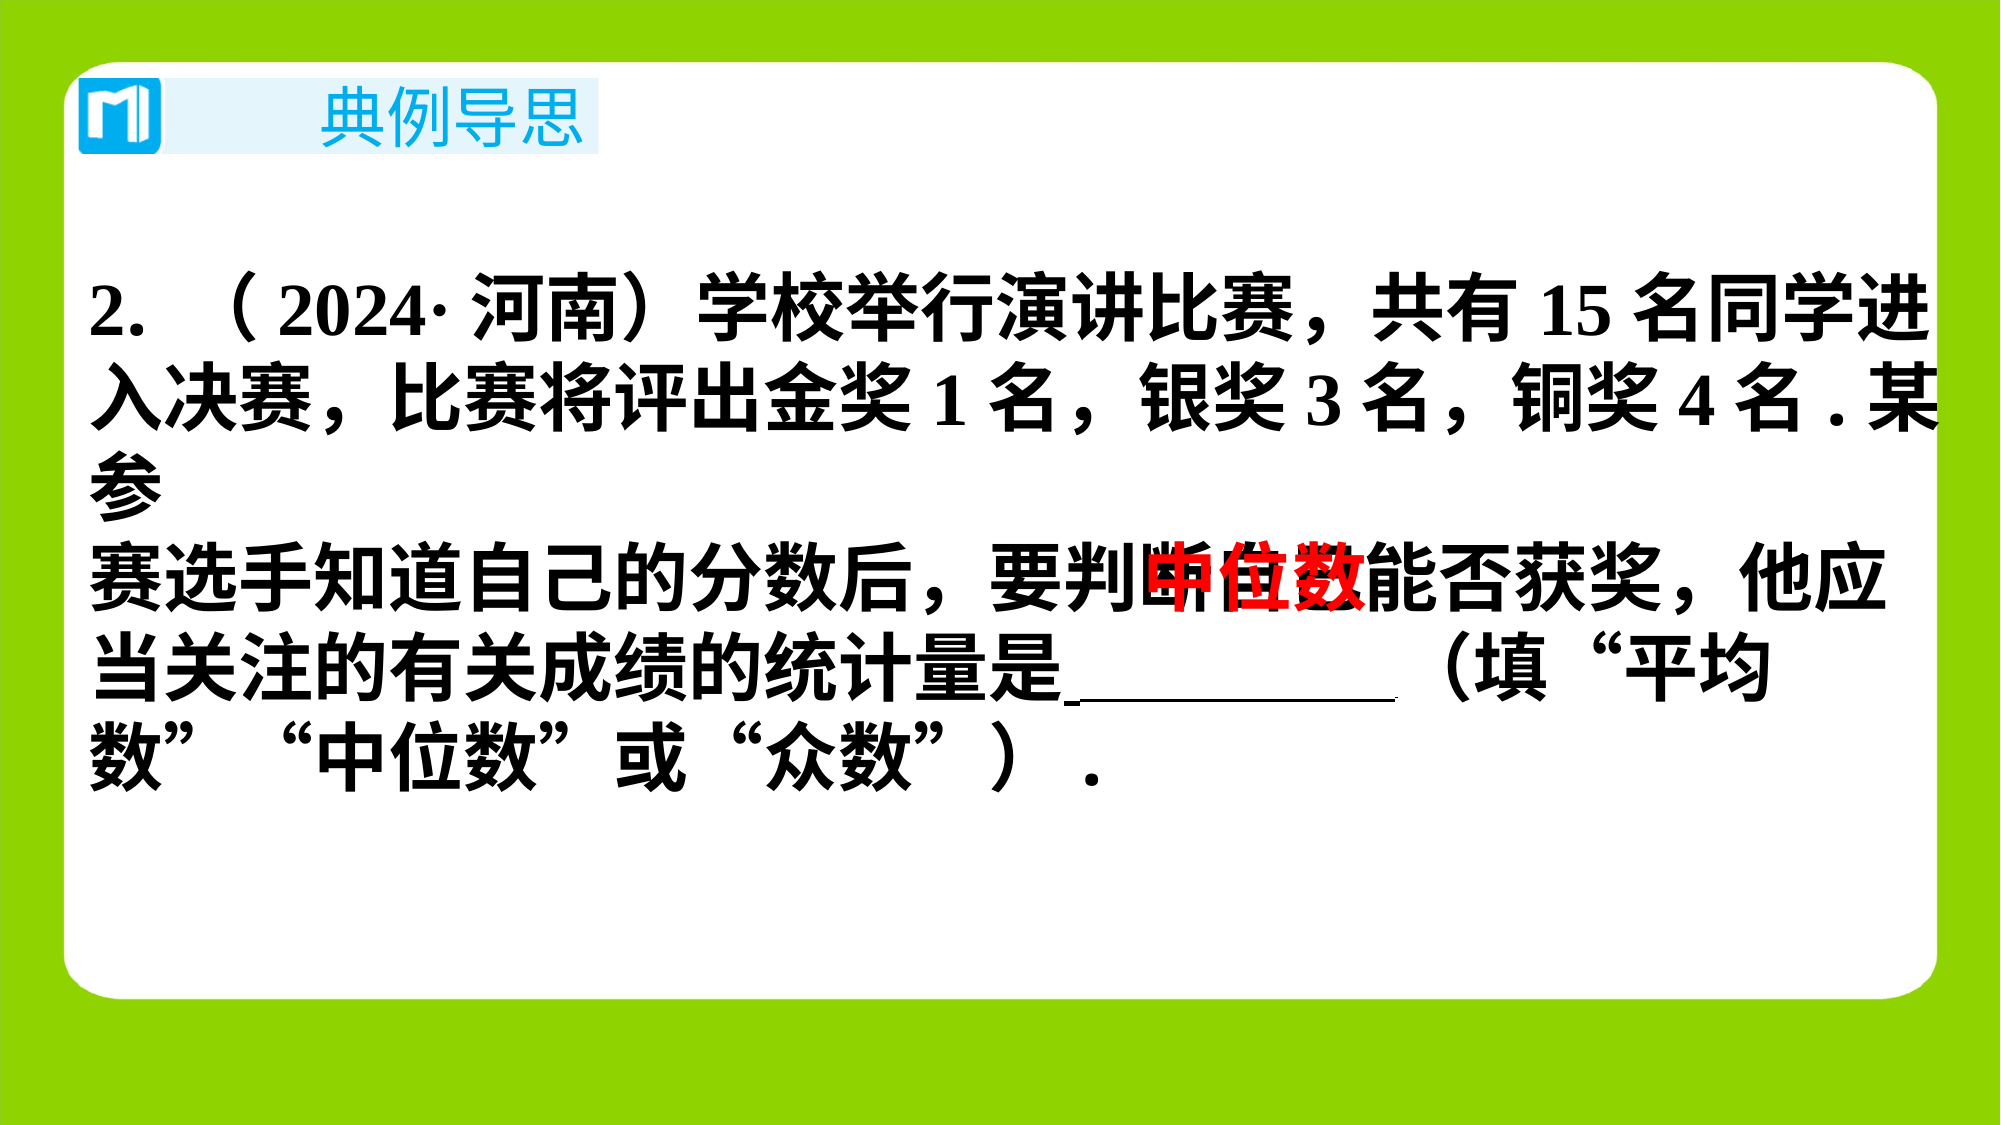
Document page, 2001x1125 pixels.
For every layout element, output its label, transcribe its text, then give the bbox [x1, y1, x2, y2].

text_box 2. （2024·河南）学校举行演讲比赛，共有15名同学进 入决赛，比赛将评出金奖1名，银奖3名，铜奖4名.某参 赛选手知道自己的分数后，要判断自己能否获奖，他应 当关注的有关成绩的统计量是 （填“平均 数”“中位数”或“众数”）. [88, 260, 1974, 806]
text_box 中位数 [1127, 522, 1458, 628]
picture [0, 0, 2001, 1125]
